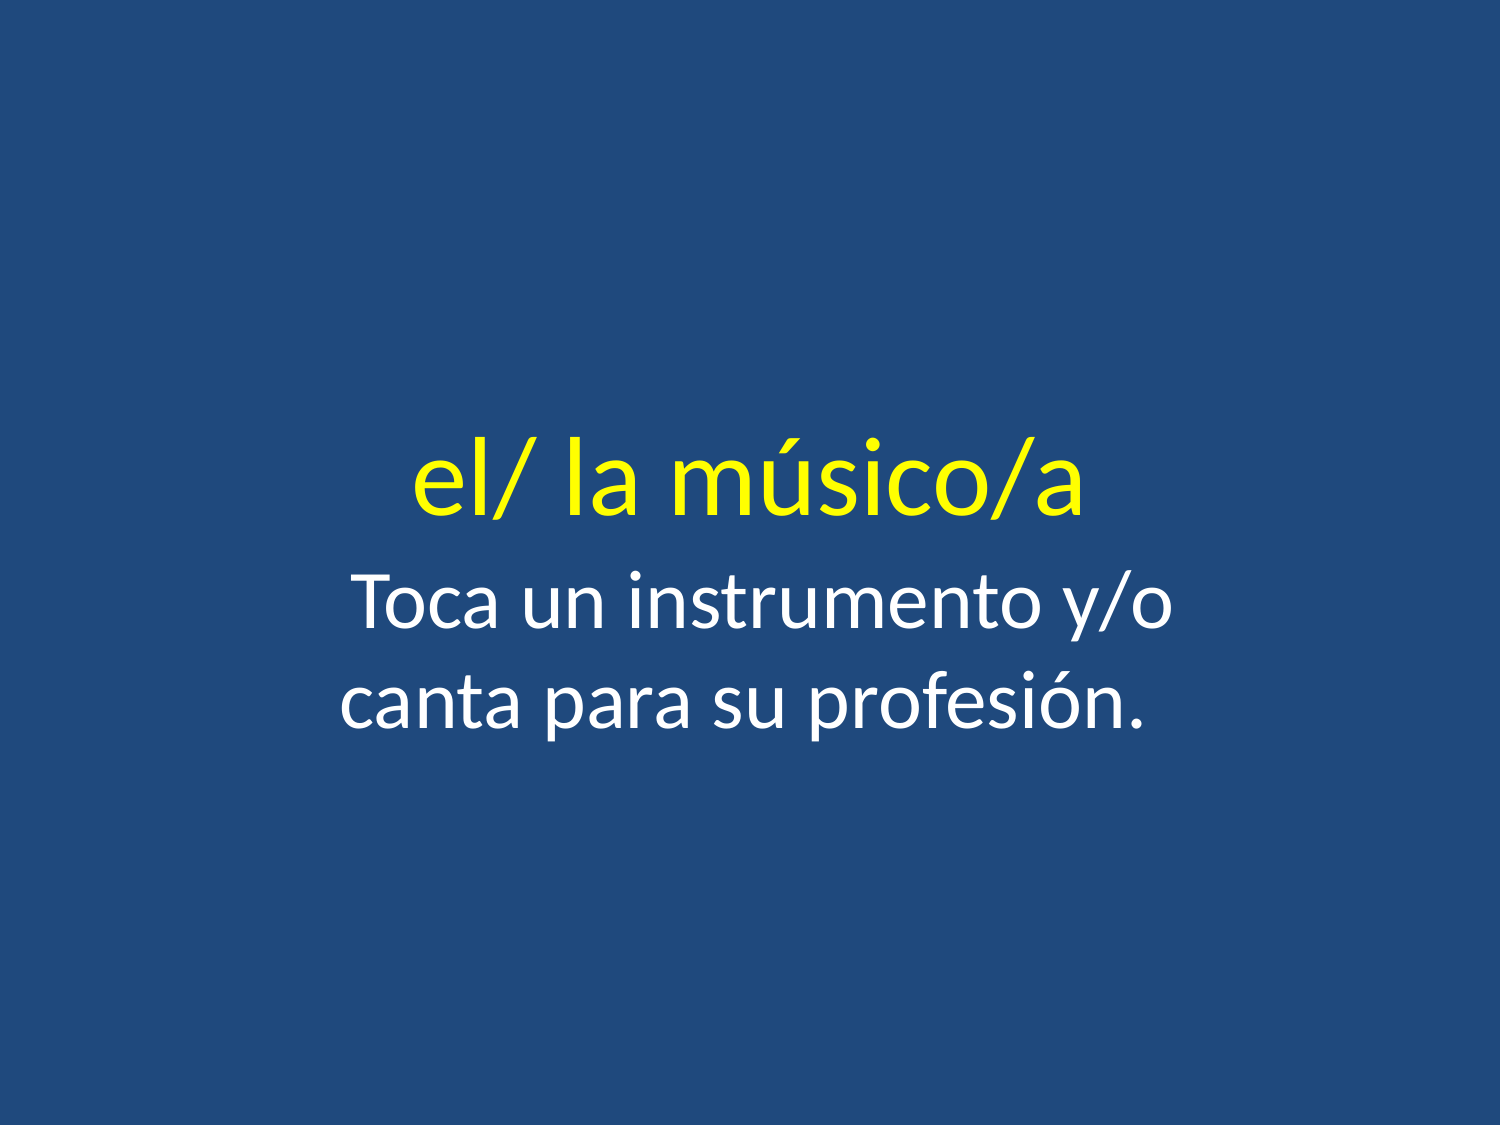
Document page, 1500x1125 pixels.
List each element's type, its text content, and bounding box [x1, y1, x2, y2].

title el/ la músico/a [112, 349, 1388, 591]
subtitle Toca un instrumento y/o canta para su profesión. [237, 537, 1288, 825]
